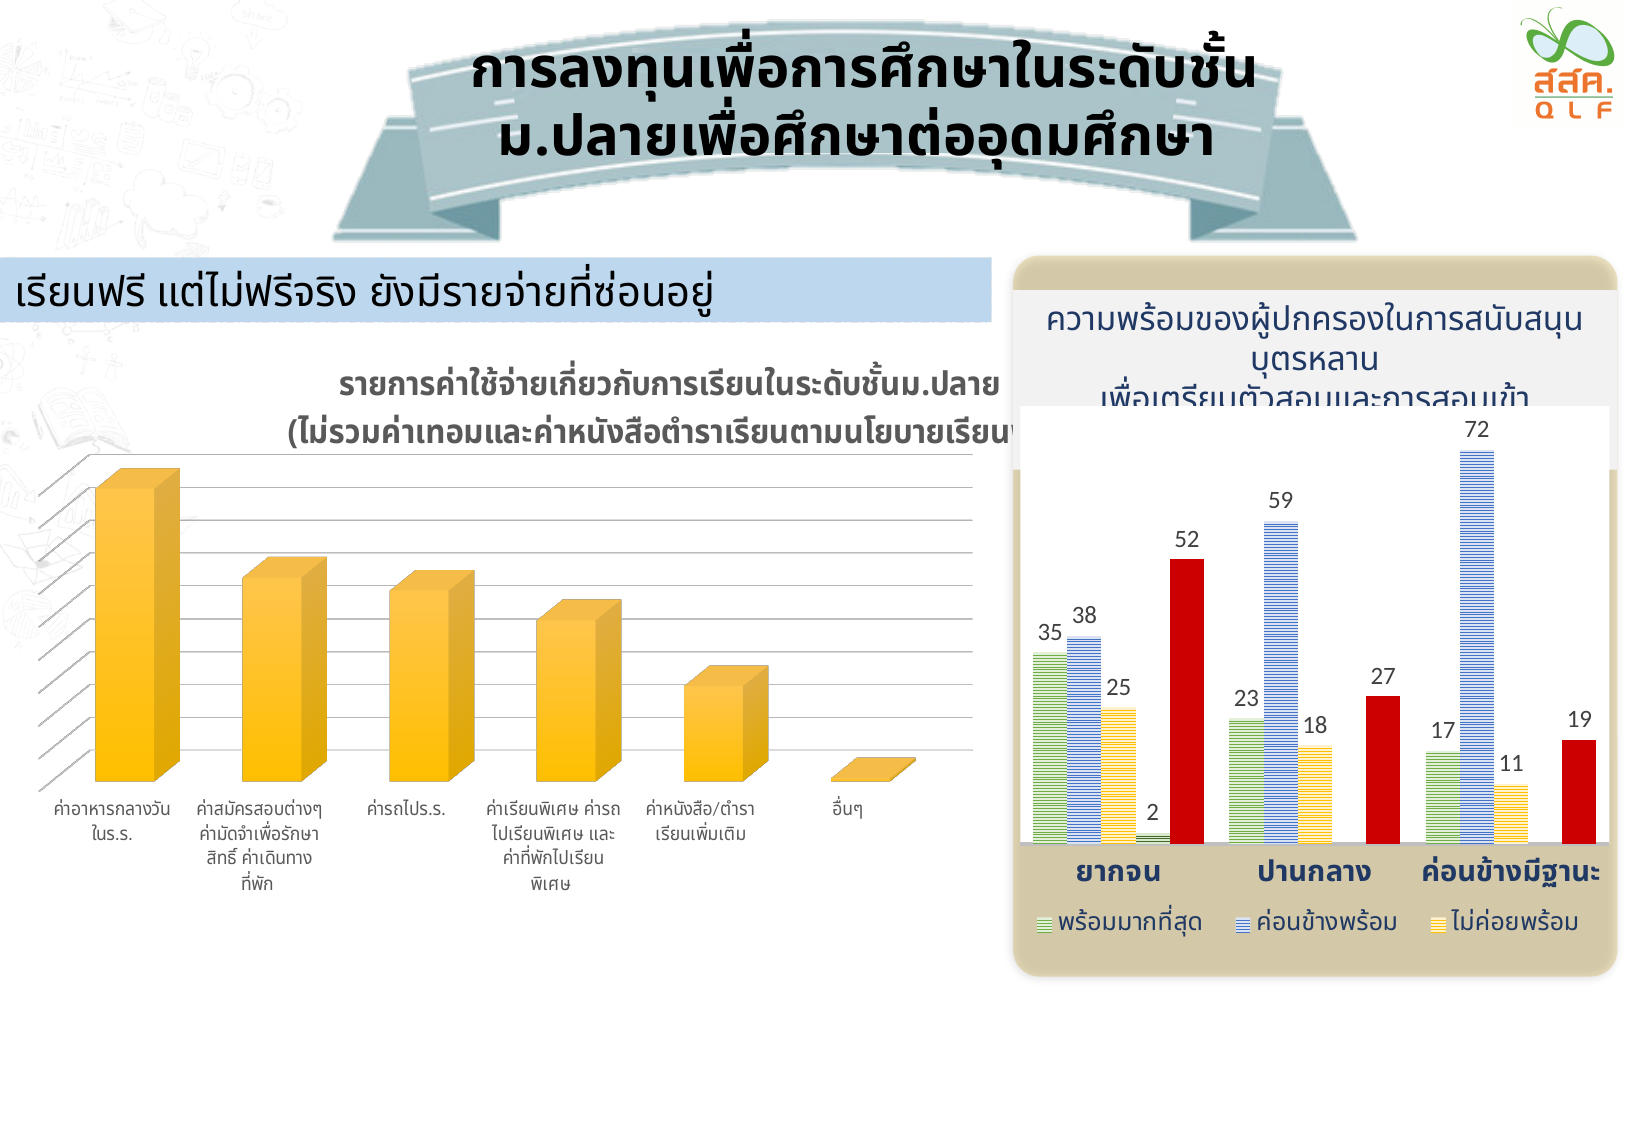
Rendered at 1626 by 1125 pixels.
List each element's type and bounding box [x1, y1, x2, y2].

text_box [258, 257, 263, 305]
text_box [263, 0, 1466, 305]
picture [1511, 1, 1623, 127]
text_box [1012, 255, 1625, 986]
chart [13, 305, 1012, 910]
picture [0, 0, 258, 651]
